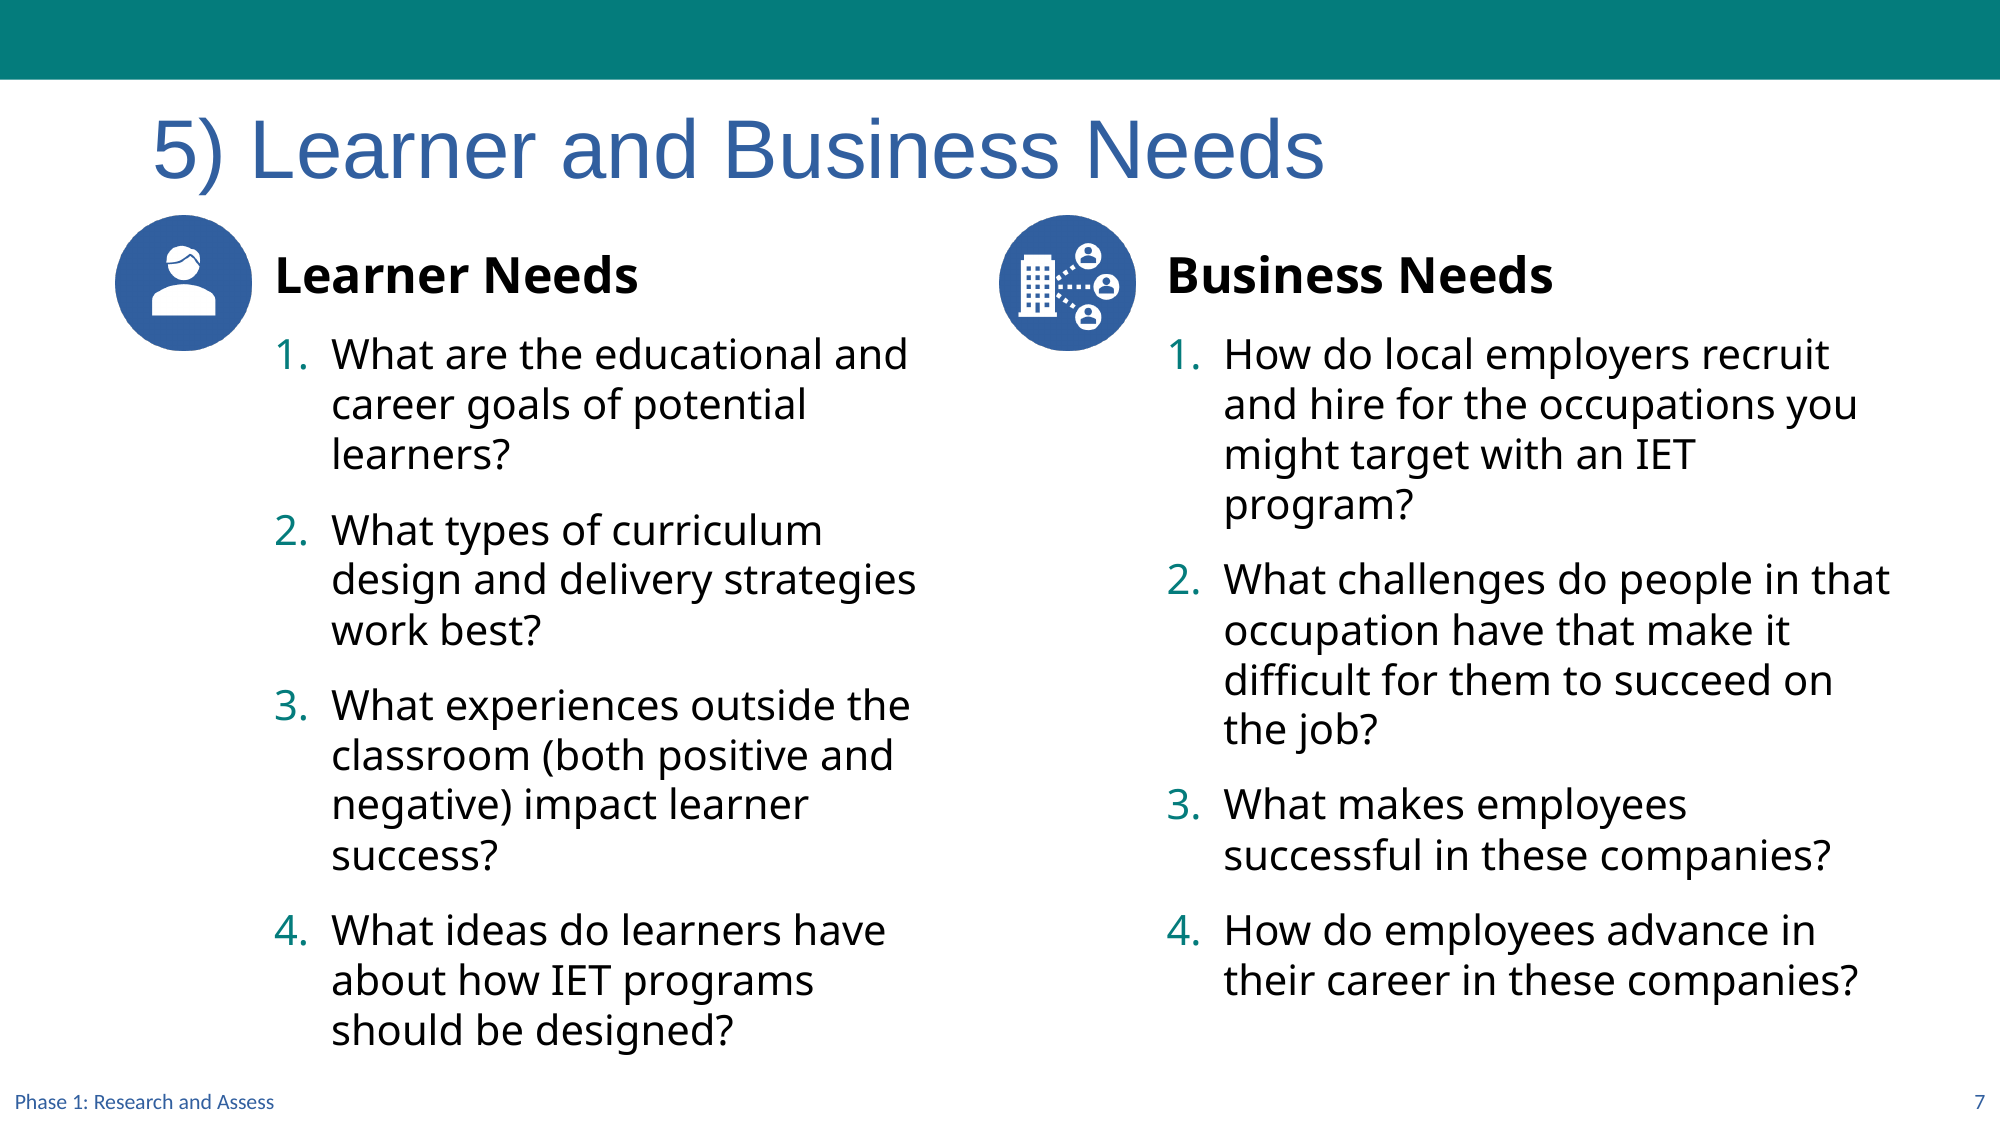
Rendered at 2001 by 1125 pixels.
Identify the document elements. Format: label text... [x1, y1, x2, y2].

list Business Needs How do local employers recruit and hire for the occupations you might target with an IET program? What challenges do people in that occupation have that make it difficult for them to succeed on the job? What makes employees successful in these companies? How do employees advance in their career in these companies? [1151, 235, 1912, 1075]
picture [999, 215, 1136, 351]
list Learner Needs What are the educational and career goals of potential learners? What types of curriculum design and delivery strategies work best? What experiences outside the classroom (both positive and negative) impact learner success? What ideas do learners have about how IET programs should be designed? [259, 235, 946, 1092]
slide_number 7 [1550, 1074, 2000, 1122]
picture [115, 215, 252, 351]
title 5) Learner and Business Needs [137, 99, 1863, 205]
footer Phase 1: Research and Assess [0, 1074, 675, 1122]
